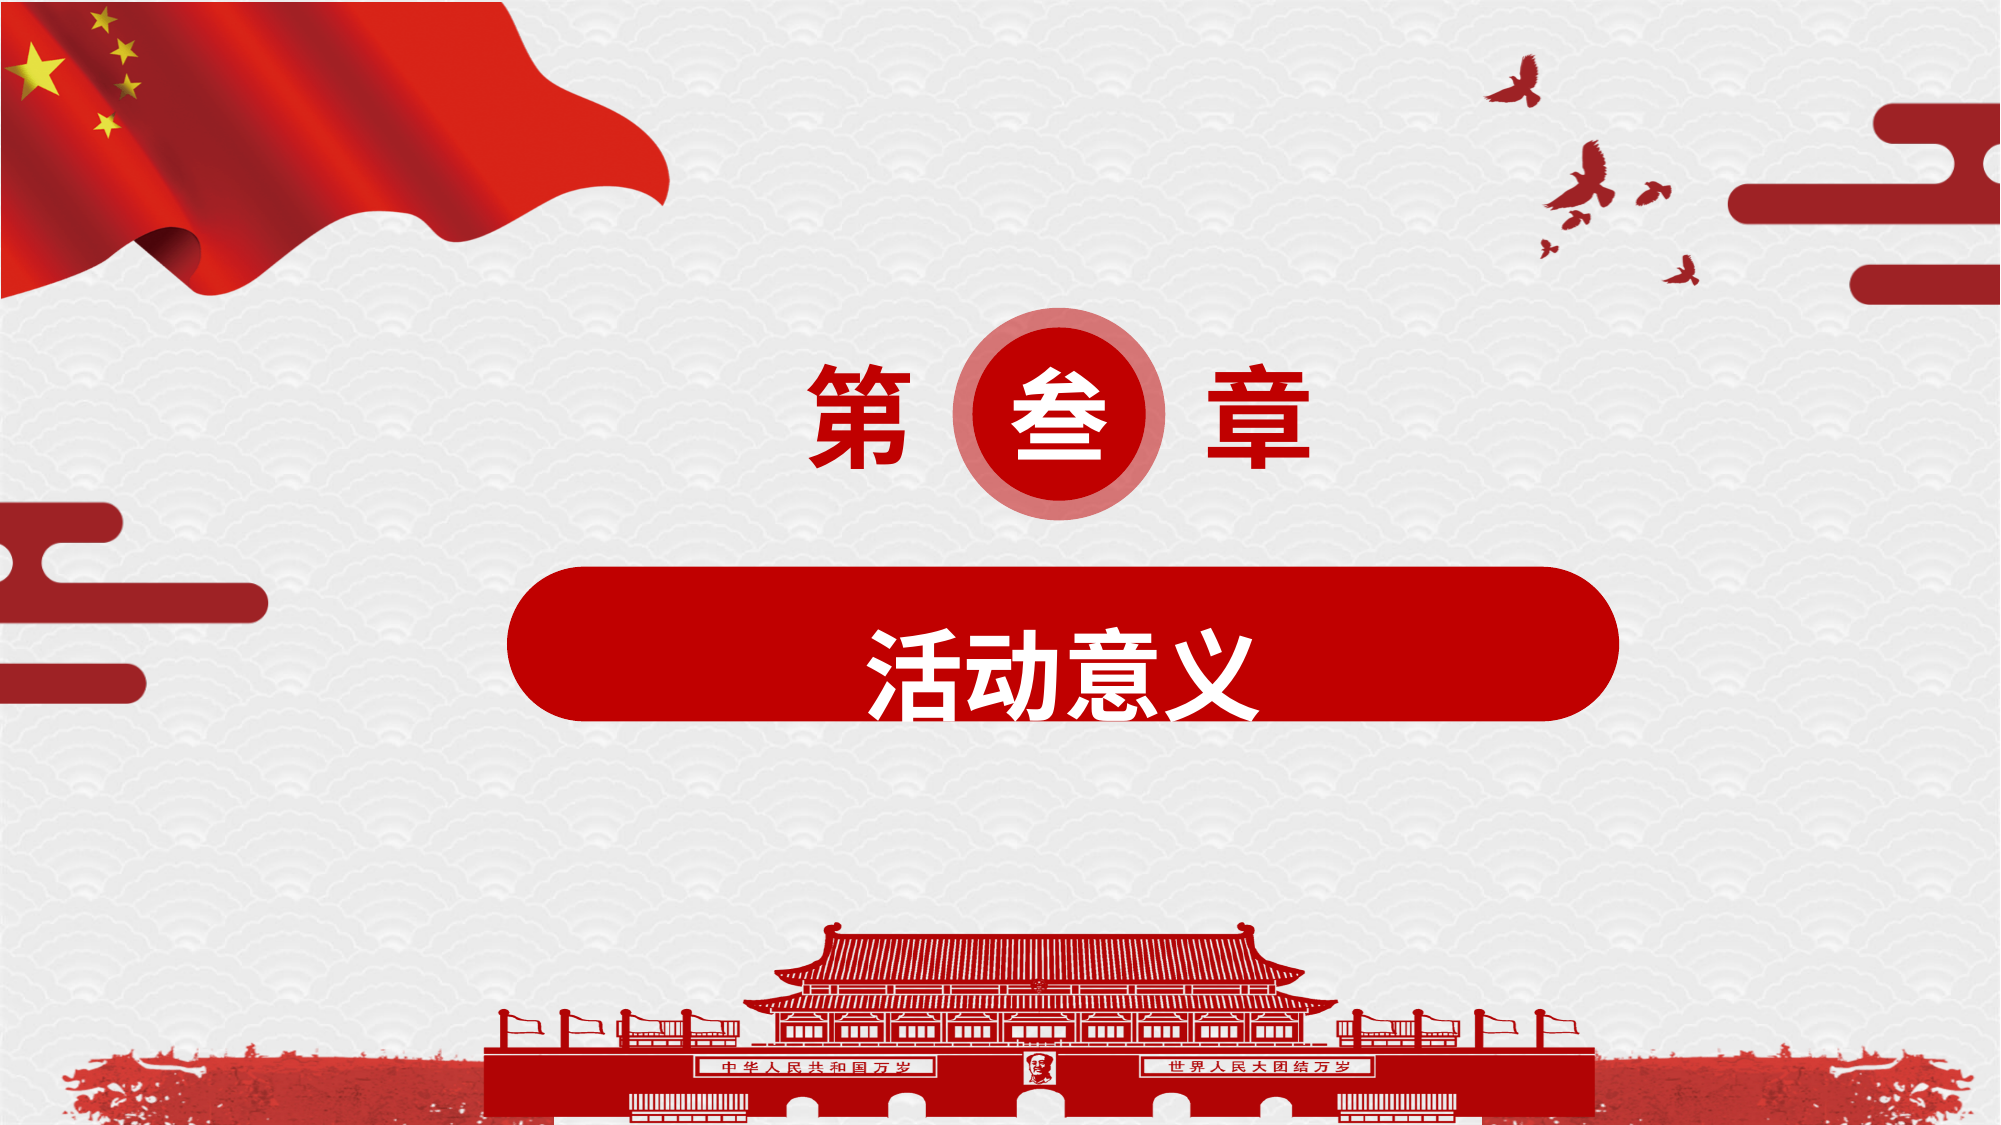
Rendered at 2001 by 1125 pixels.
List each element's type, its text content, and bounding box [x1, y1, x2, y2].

text_box 章 [1197, 338, 1355, 493]
picture [0, 0, 2001, 1125]
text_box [921, 307, 1197, 521]
text_box 第 [755, 338, 921, 493]
text_box 活动意义 [506, 566, 1620, 722]
